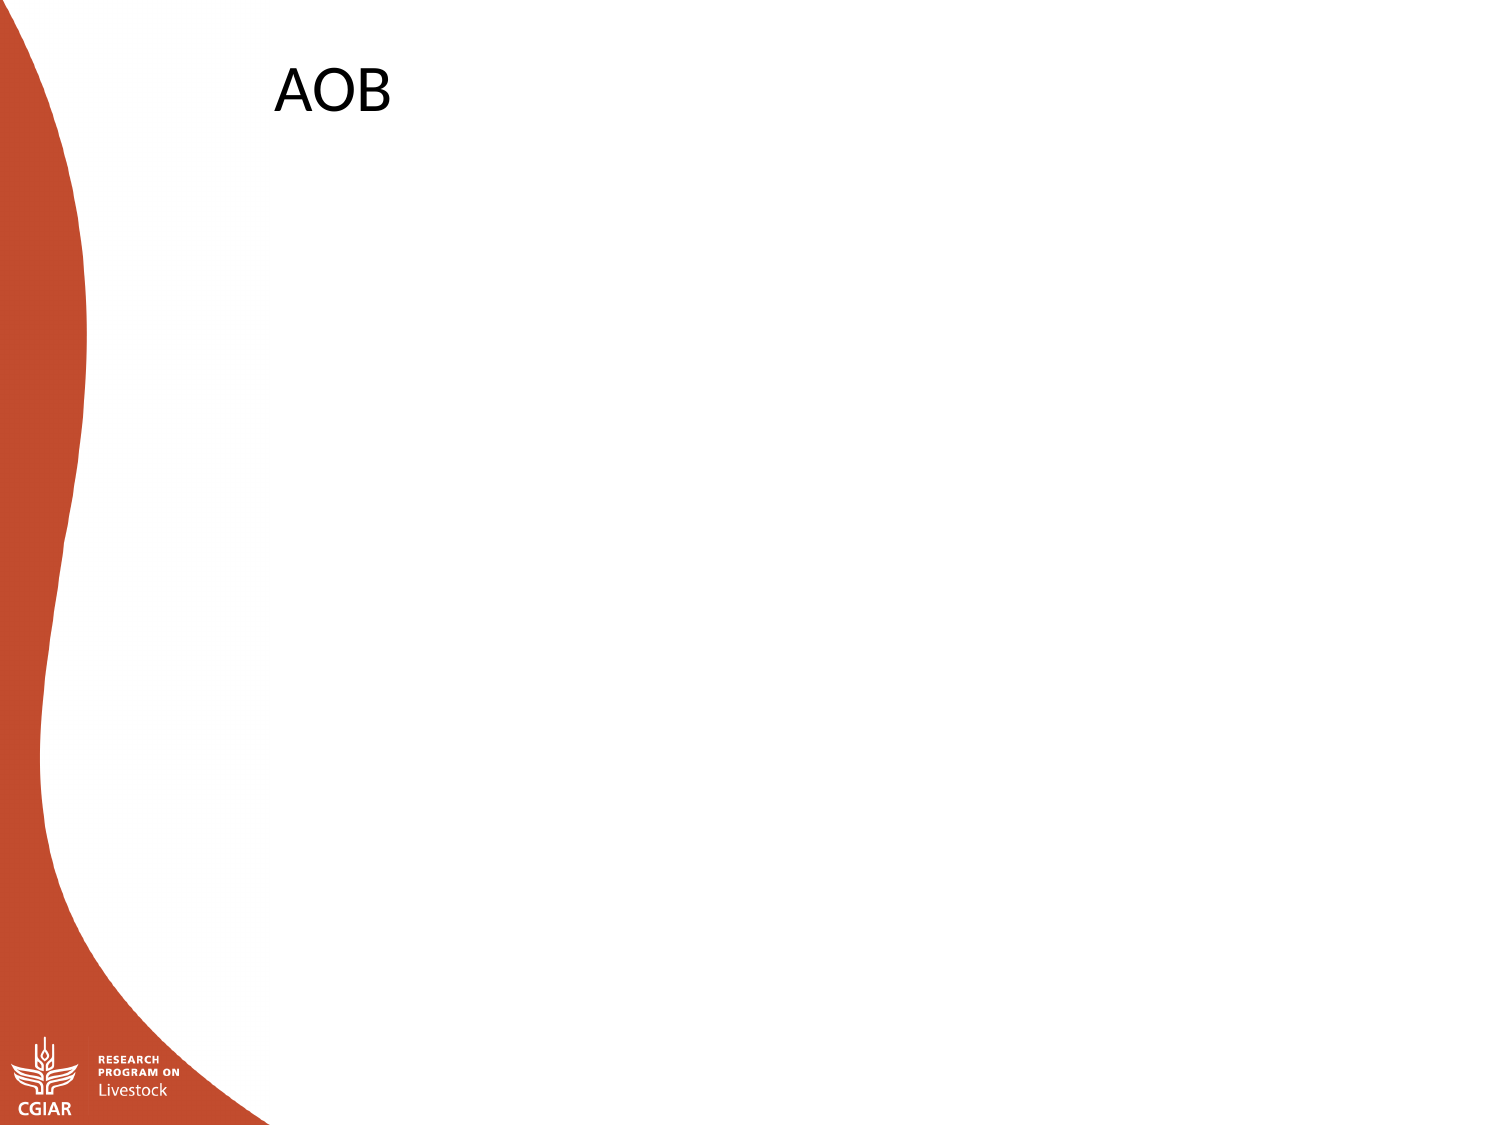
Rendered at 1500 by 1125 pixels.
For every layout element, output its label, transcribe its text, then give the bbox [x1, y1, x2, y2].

picture [0, 0, 270, 1125]
list AOB [212, 37, 1450, 225]
